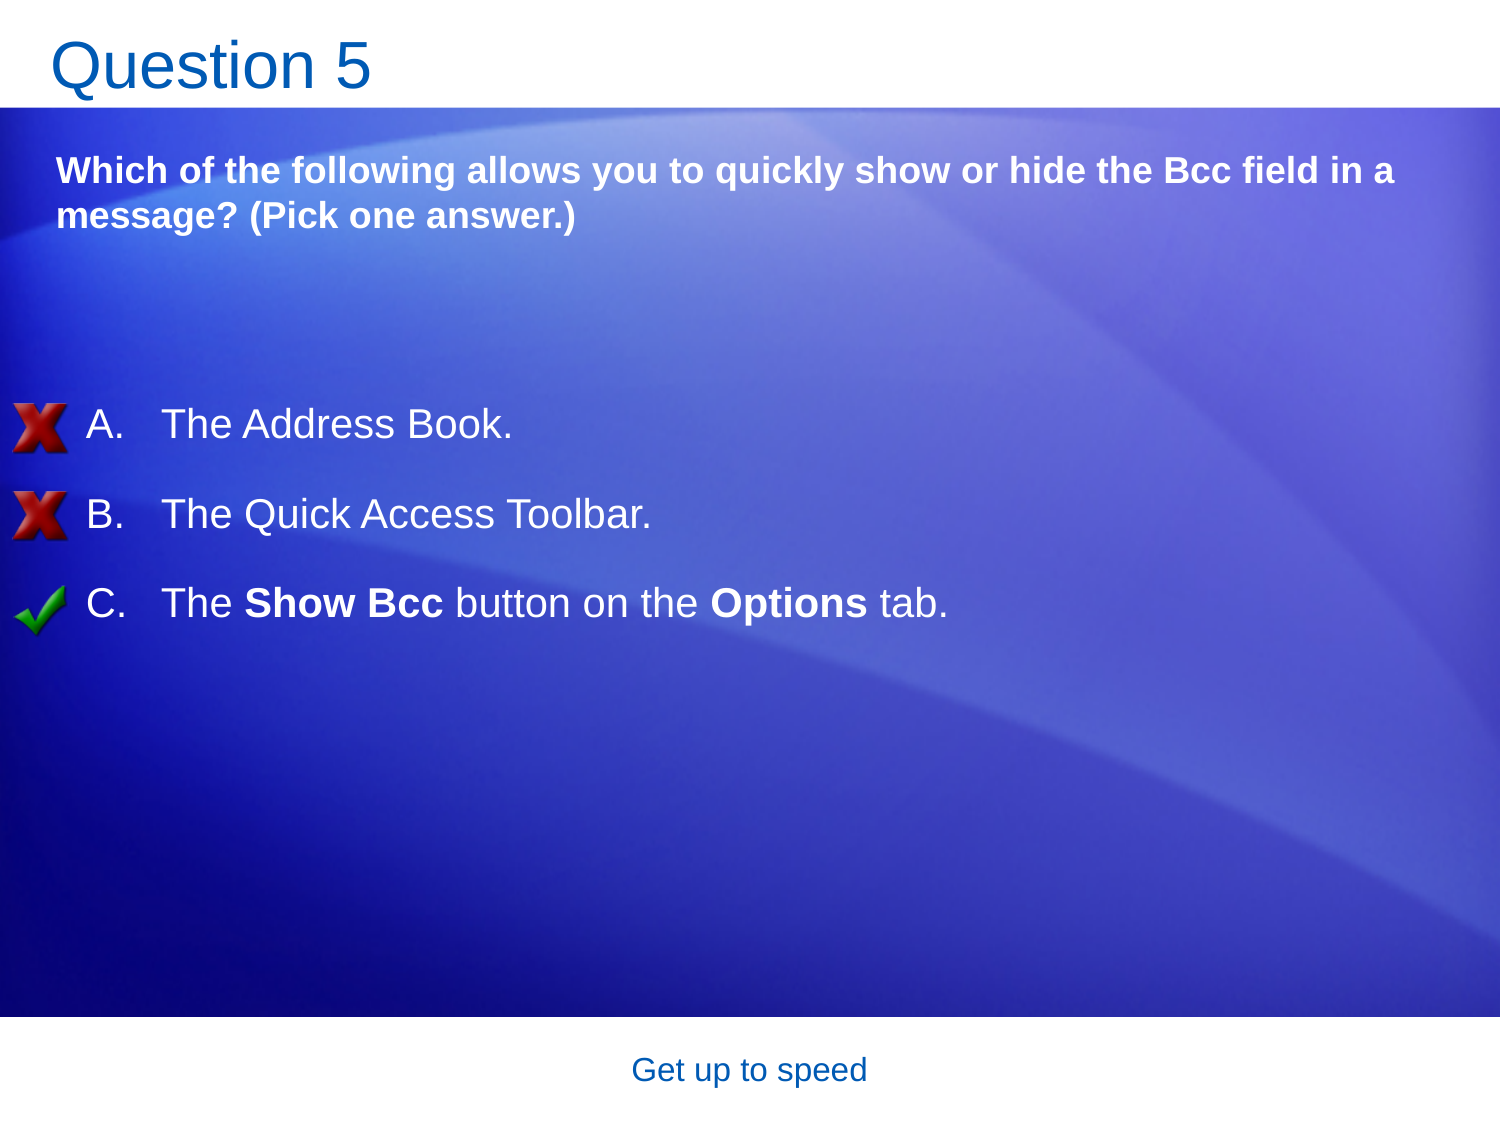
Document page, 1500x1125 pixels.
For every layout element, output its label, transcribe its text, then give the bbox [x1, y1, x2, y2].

title Question 5 [34, 11, 1386, 113]
picture [0, 108, 1500, 1017]
list The Address Book. The Quick Access Toolbar. The Show Bcc button on the Options tab. [70, 389, 1442, 976]
text_box Which of the following allows you to quickly show or hide the Bcc field in a message? (Pick one answer.) [41, 138, 1471, 244]
footer Get up to speed [445, 1016, 1055, 1096]
